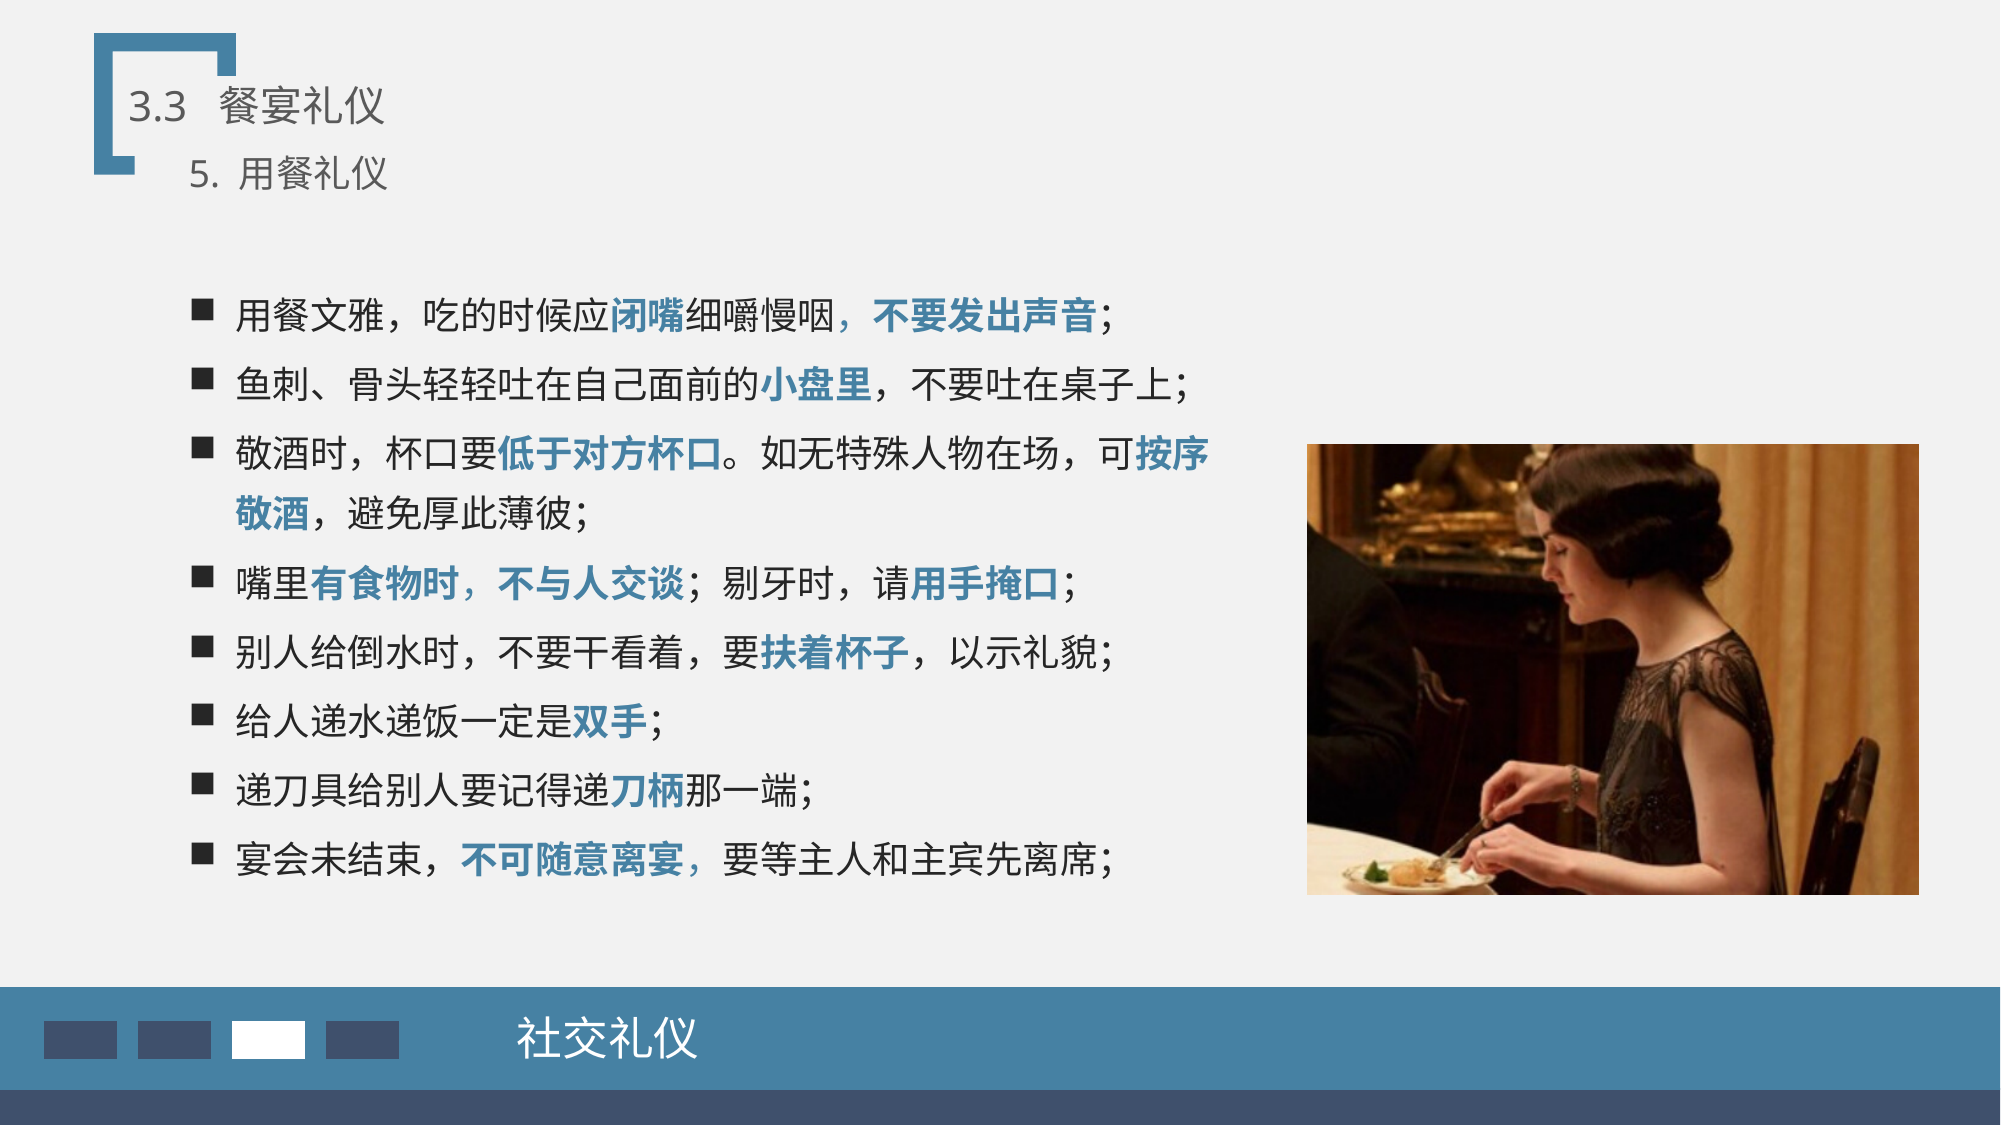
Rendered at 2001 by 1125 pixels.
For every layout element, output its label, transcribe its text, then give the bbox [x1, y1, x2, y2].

text_box 用餐文雅，吃的时候应闭嘴细嚼慢咽，不要发出声音； 鱼刺、骨头轻轻吐在自己面前的小盘里，不要吐在桌子上； 敬酒时，杯口要低于对方杯口。如无特殊人物在场，可按序敬酒，避免厚此薄彼； 嘴里有食物时，不与人交谈；剔牙时，请用手掩口； 别人给倒水时，不要干看着，要扶着杯子，以示礼貌； 给人递水递饭一定是双手； 递刀具给别人要记得递刀柄那一端； 宴会未结束，不可随意离宴，要等主人和主宾先离席； [173, 268, 1233, 889]
text_box 5. 用餐礼仪 [173, 142, 856, 203]
picture [1307, 444, 1919, 895]
text_box 3.3 餐宴礼仪 [113, 72, 704, 138]
